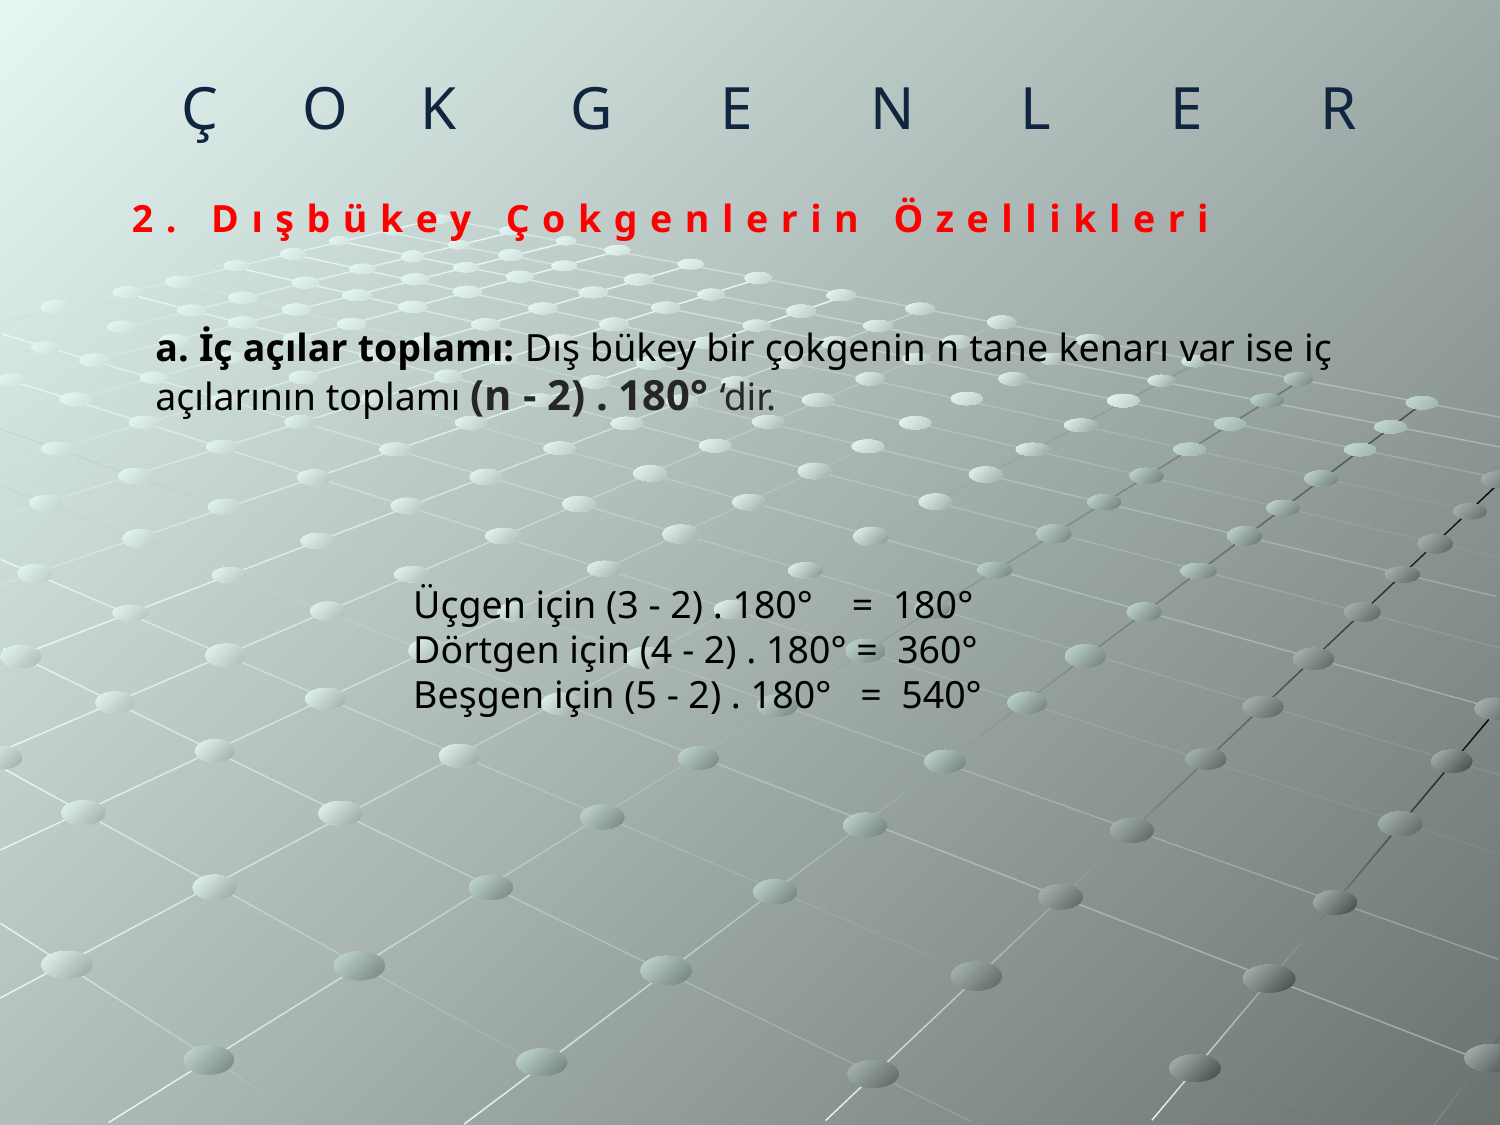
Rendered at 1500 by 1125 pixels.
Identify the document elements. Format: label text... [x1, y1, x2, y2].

text_box 2. Dışbükey Çokgenlerin Özellikleri [117, 187, 1325, 248]
text_box a. İç açılar toplamı: Dış bükey bir çokgenin n tane kenarı var ise iç açılarının toplamı (n - 2) . 180° ‘dir. [140, 316, 1348, 427]
text_box Üçgen için (3 - 2) . 180° = 180° Dörtgen için (4 - 2) . 180° = 360° Beşgen için (5 - 2) . 180° = 540° [398, 574, 1032, 724]
title [105, 175, 1381, 880]
text_box Ç O K G E N L E R [105, 70, 1489, 149]
